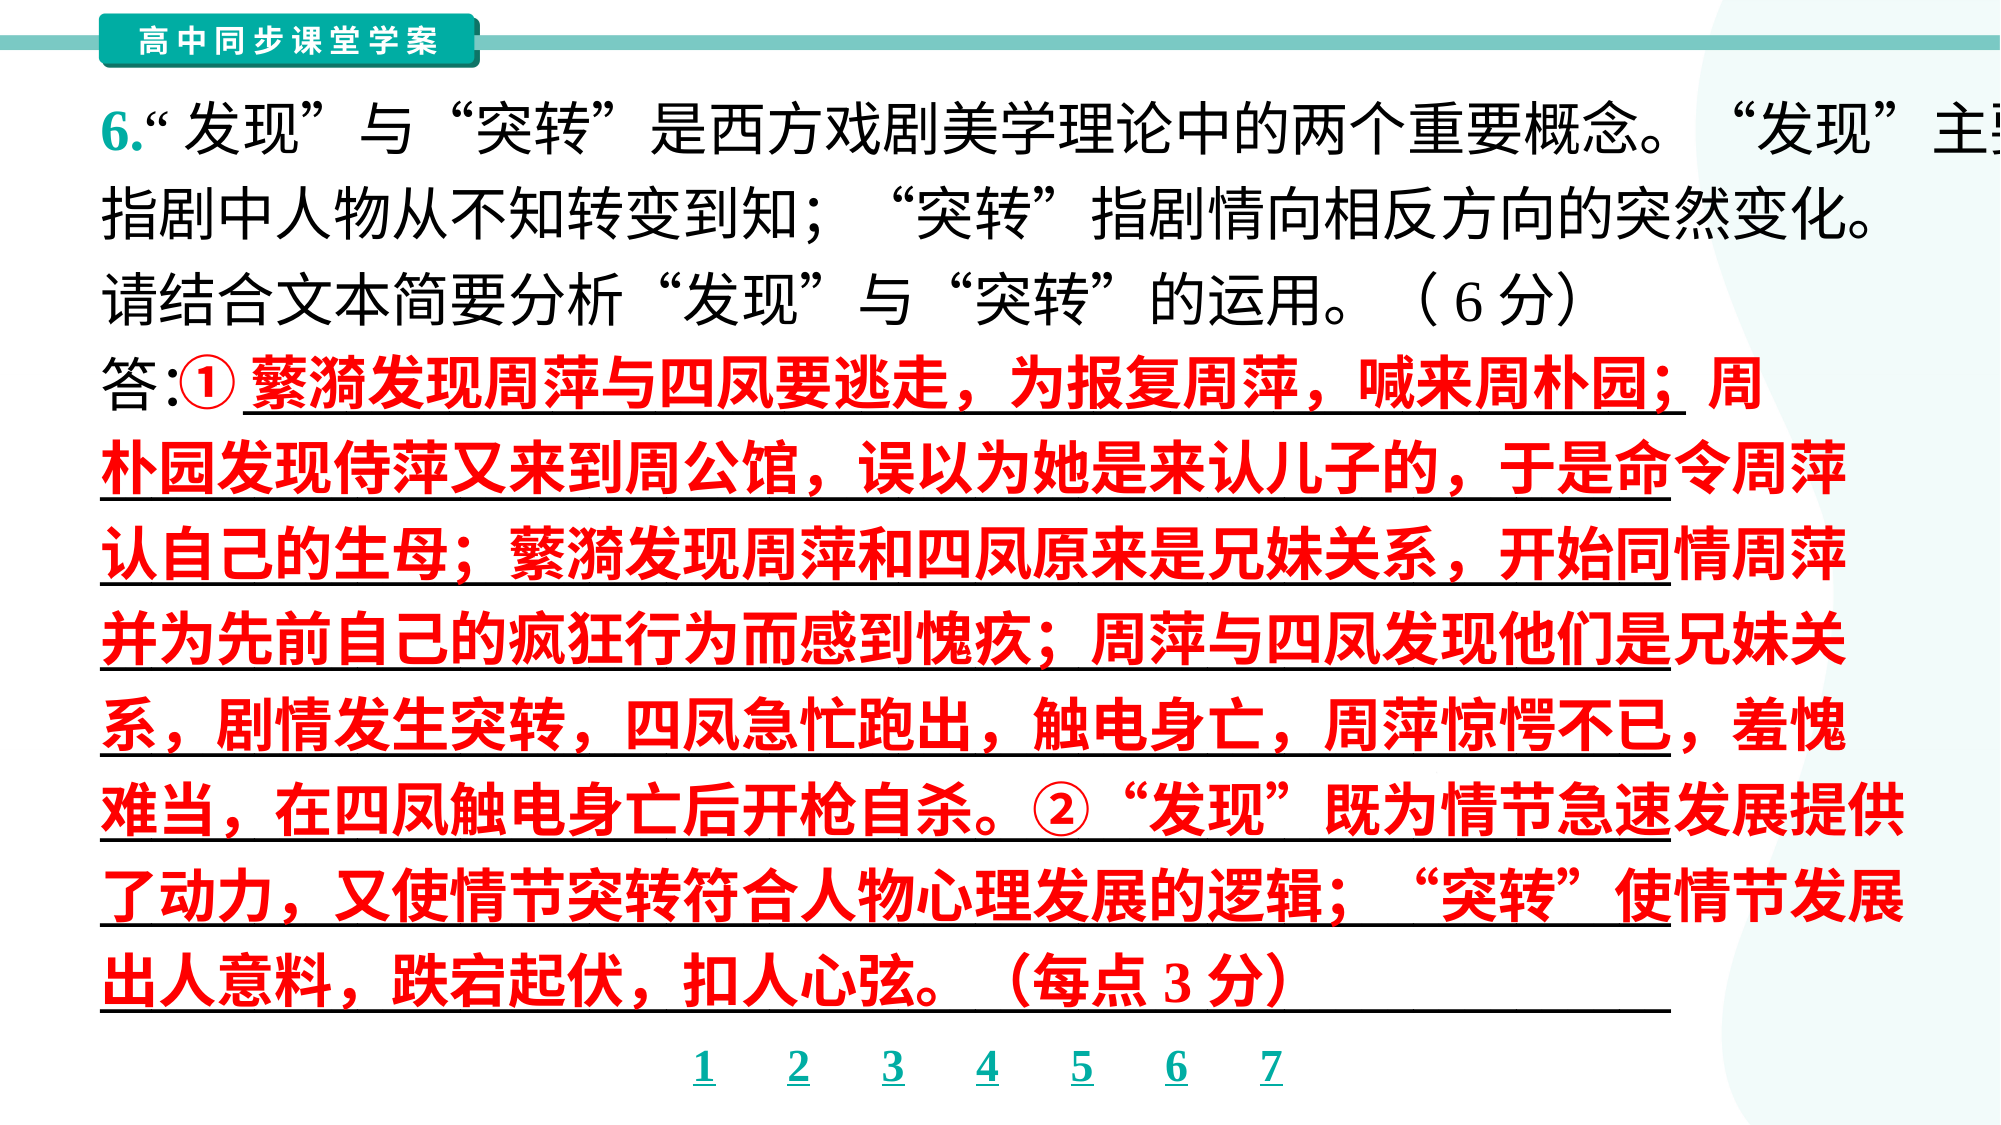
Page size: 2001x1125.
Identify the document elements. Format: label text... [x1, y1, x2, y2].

text_box ①蘩漪发现周萍与四凤要逃走，为报复周萍，喊来周朴园；周 朴园发现侍萍又来到周公馆，误以为她是来认儿子的，于是命令周萍 认自己的生母；蘩漪发现周萍和四凤原来是兄妹关系，开始同情周萍 并为先前自己的疯狂行为而感到愧疚；周萍与四凤发现他们是兄妹关 系，剧情发生突转，四凤急忙跑出，触电身亡，周萍惊愕不已，羞愧 难当，在四凤触电身亡后开枪自杀。②“发现”既为情节急速发展提供 了动力，又使情节突转符合人物心理发展的逻辑；“突转”使情节发展 出人意料，跌宕起伏，扣人心弦。（每点3分） [100, 330, 1899, 1015]
text_box 6.“发现”与“突转”是西方戏剧美学理论中的两个重要概念。“发现”主要 指剧中人物从不知转变到知；“突转”指剧情向相反方向的突然变化。 请结合文本简要分析“发现”与“突转”的运用。（6分） 答： ________________________________________________________ _____________________________________________________________ _____________________________________________________________ _____________________________________________________________ _____________________________________________________________ _____________________________________________________________ _____________________________________________________________ _____________________________________________________________ [100, 76, 1899, 330]
picture [0, 0, 2000, 1125]
